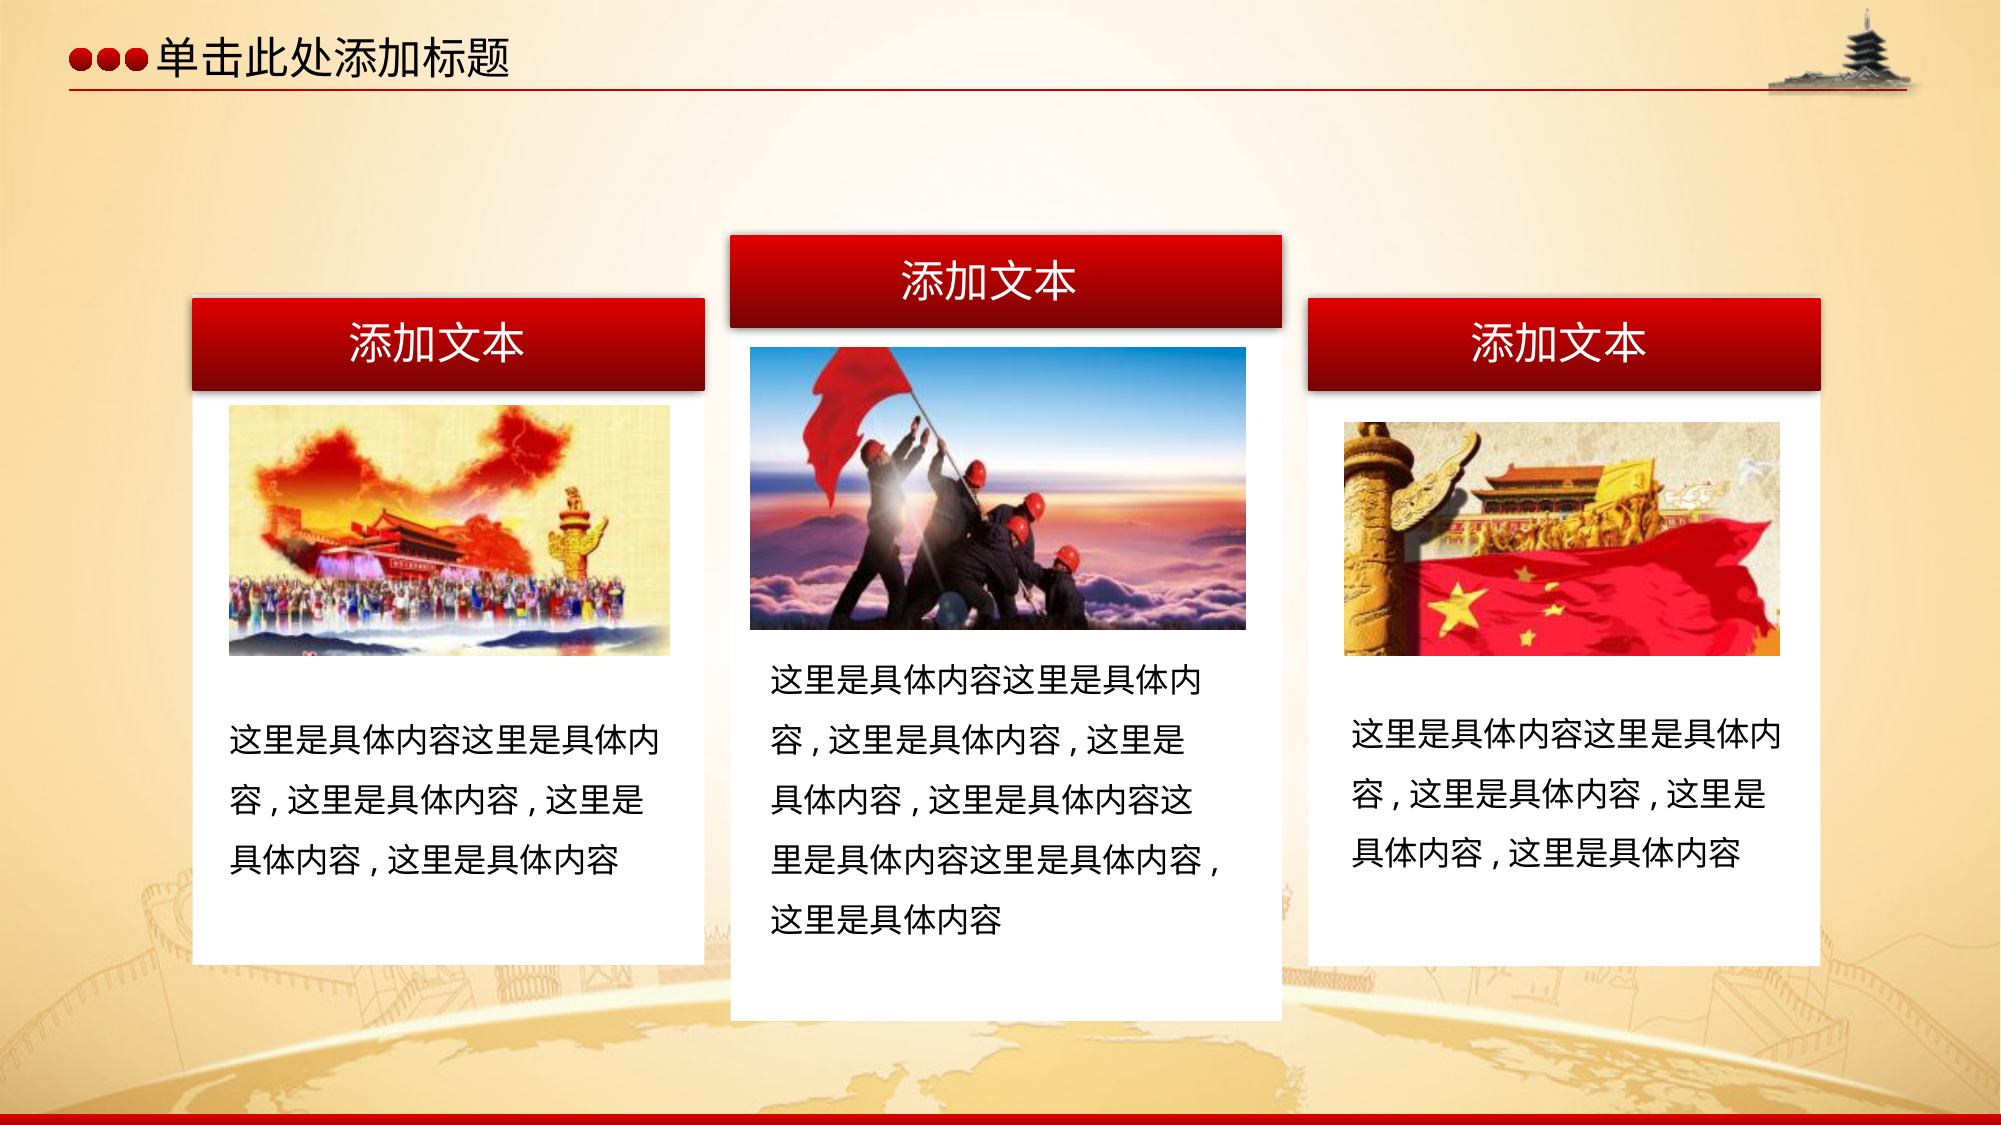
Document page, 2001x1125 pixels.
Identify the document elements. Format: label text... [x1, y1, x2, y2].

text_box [1308, 296, 1821, 967]
text_box [68, 46, 94, 72]
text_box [192, 294, 705, 965]
text_box [96, 46, 122, 72]
text_box 单击此处添加标题 [155, 30, 512, 84]
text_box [730, 233, 1282, 1021]
picture [0, 0, 2001, 1125]
text_box [0, 1114, 2000, 1125]
text_box [123, 46, 150, 72]
